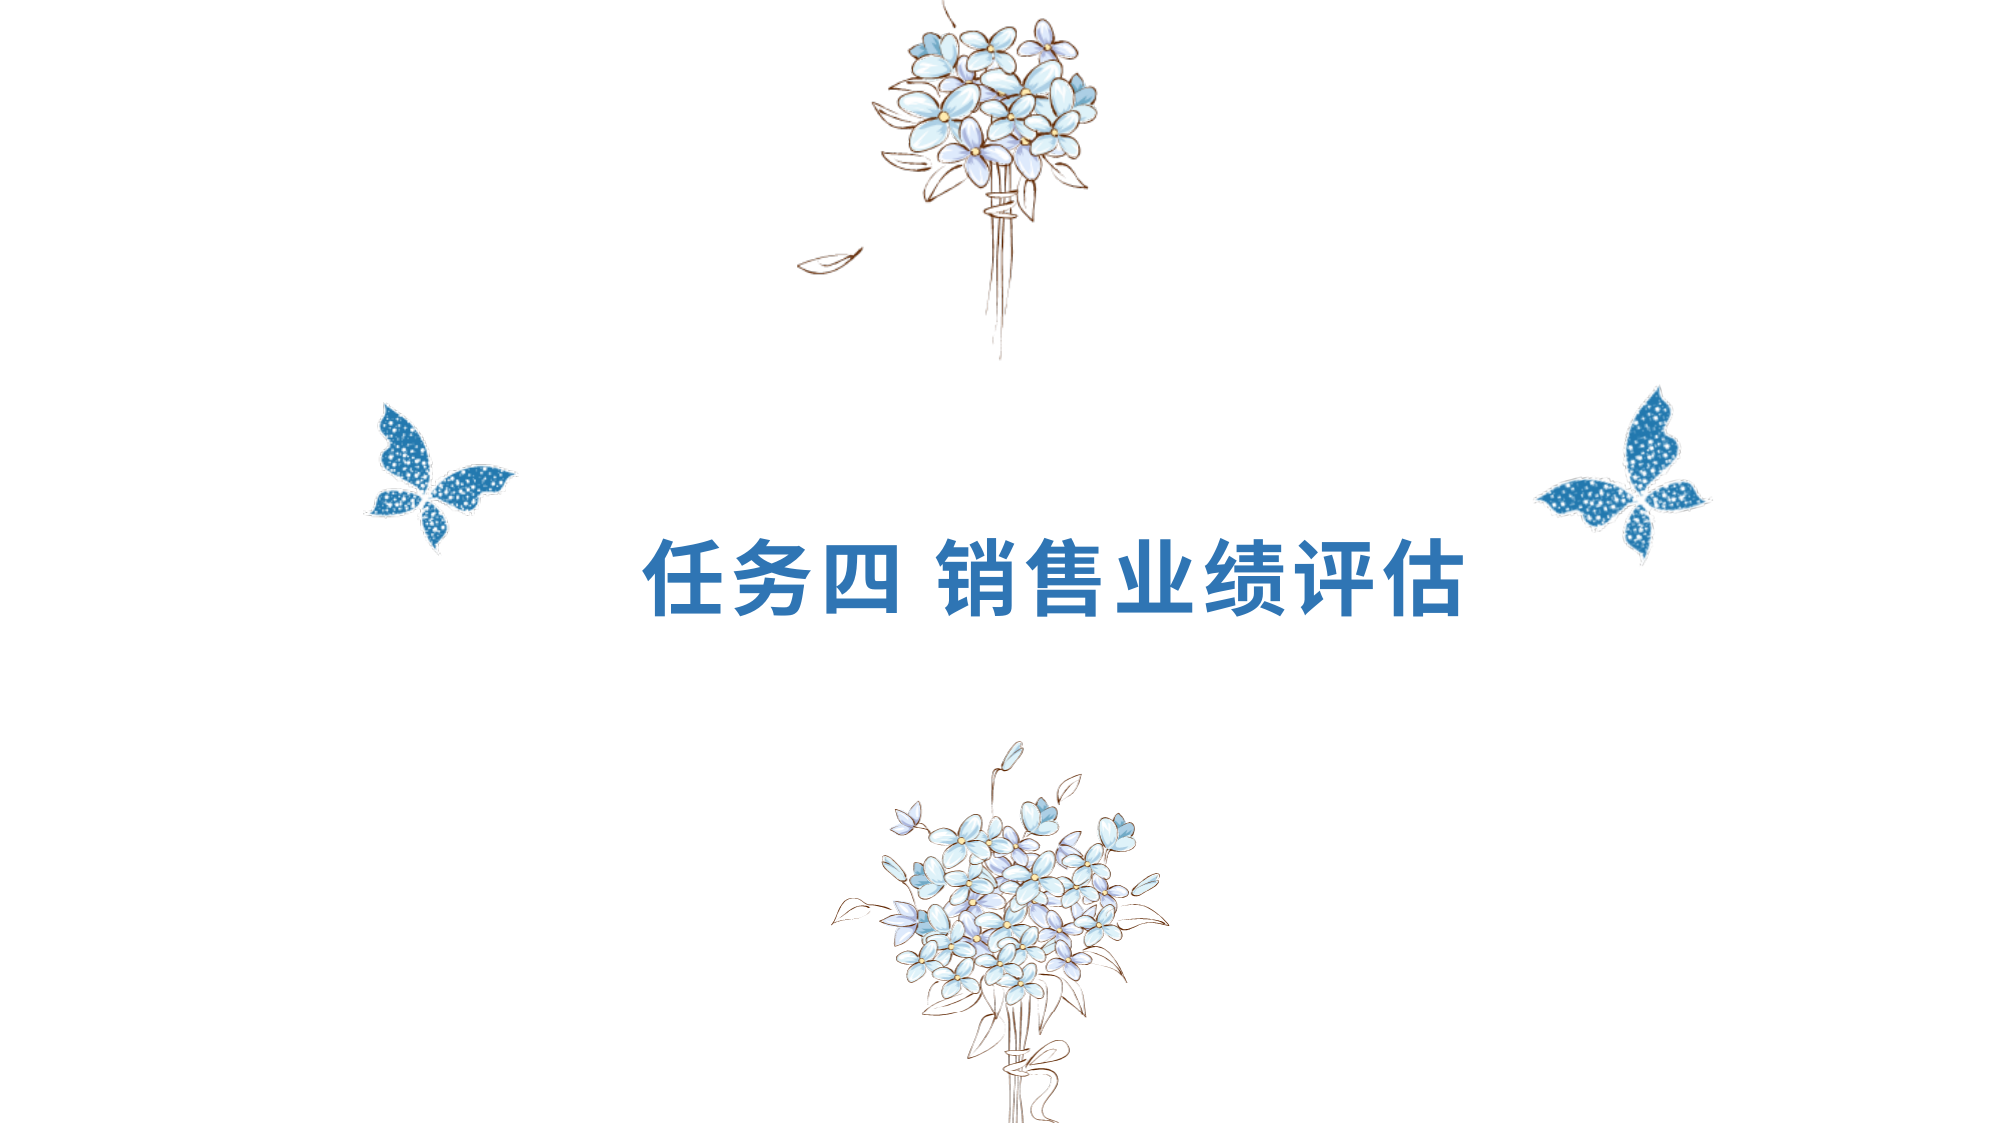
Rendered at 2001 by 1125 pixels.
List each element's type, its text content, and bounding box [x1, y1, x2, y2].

picture [363, 402, 519, 556]
title 任务四 销售业绩评估 [586, 515, 1521, 635]
picture [797, 0, 1099, 362]
picture [1514, 380, 1724, 588]
picture [831, 741, 1170, 1123]
